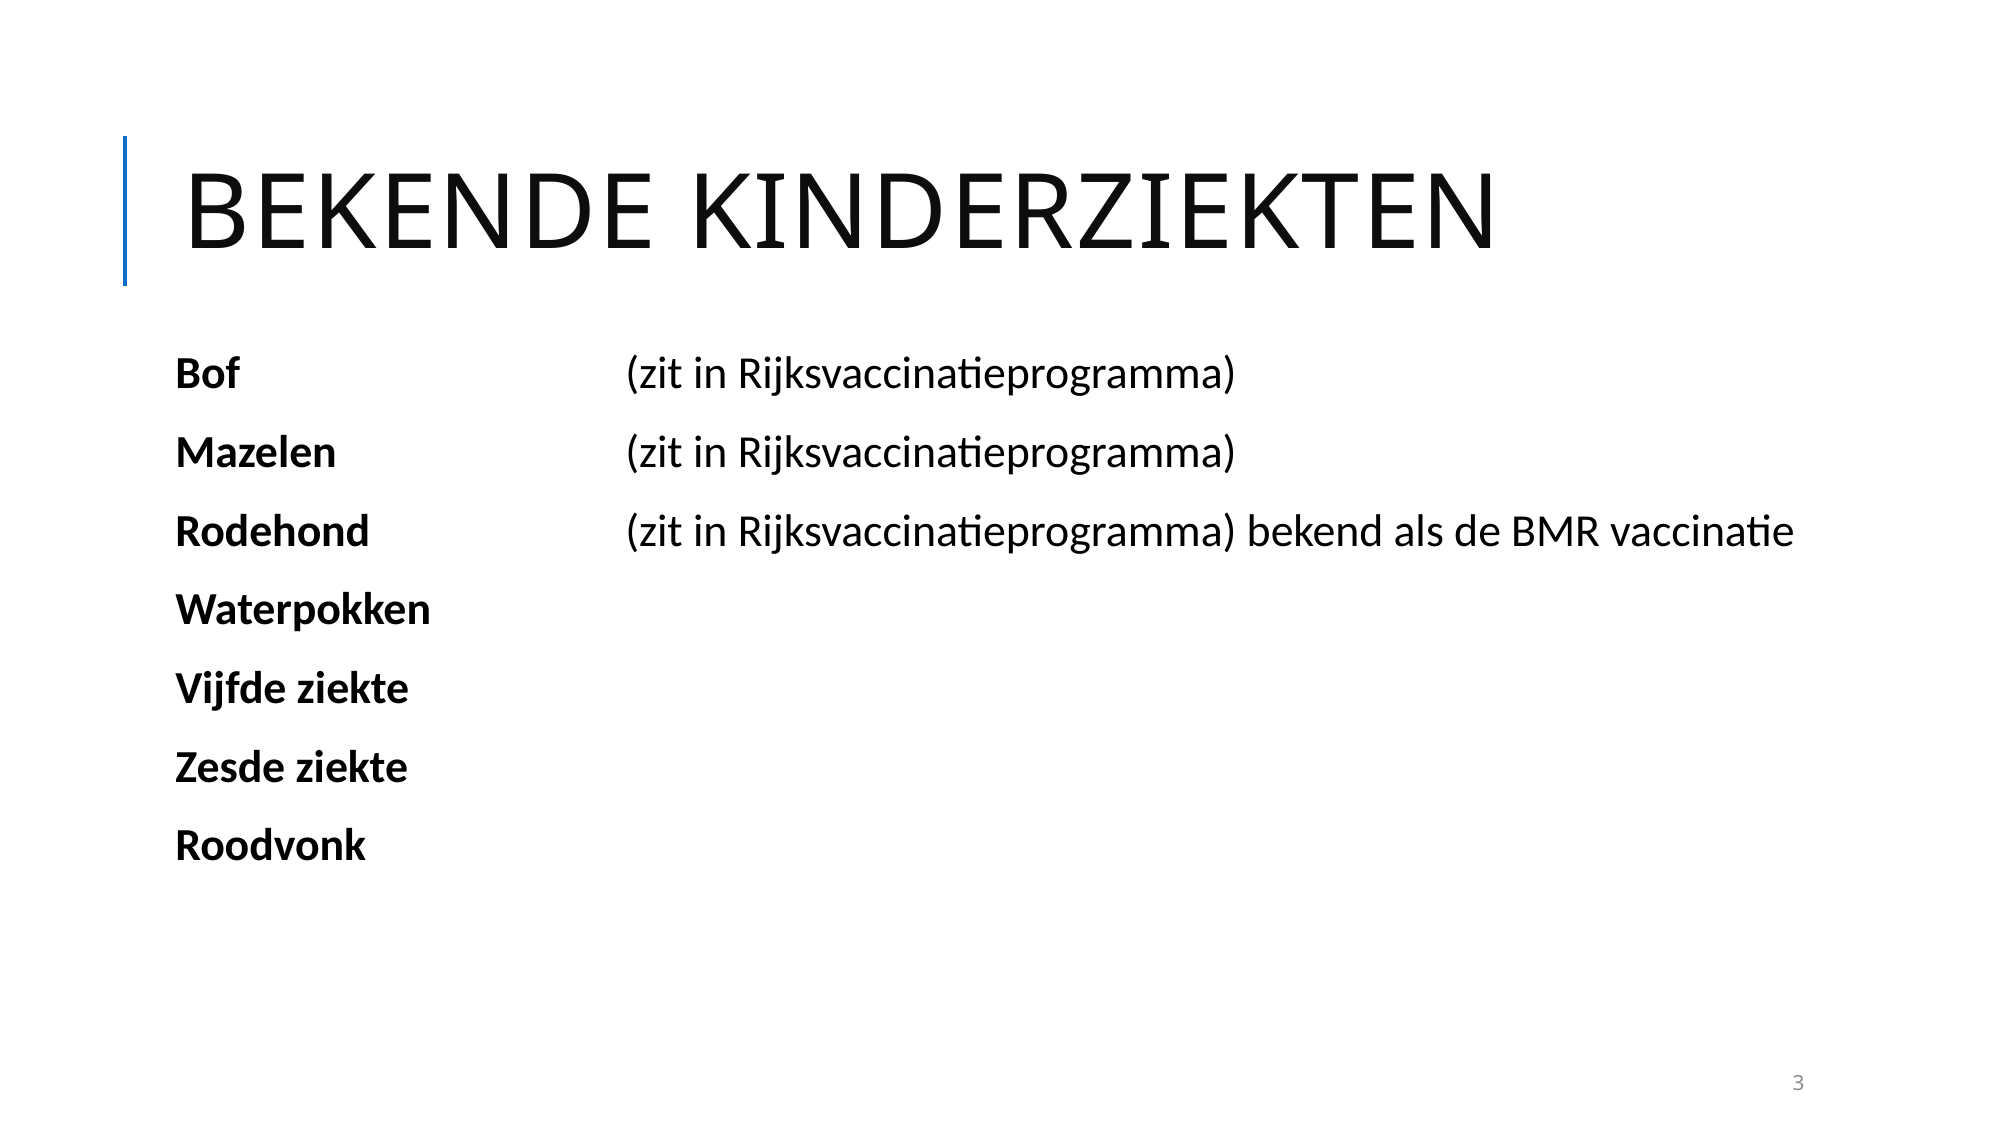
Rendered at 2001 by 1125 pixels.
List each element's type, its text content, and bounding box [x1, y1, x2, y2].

slide_number 3 [1777, 1061, 1938, 1107]
list Bof (zit in Rijksvaccinatieprogramma) Mazelen (zit in Rijksvaccinatieprogramma) Rodehond (zit in Rijksvaccinatieprogramma) bekend als de BMR vaccinatie Waterpokken Vijfde ziekte Zesde ziekte Roodvonk [168, 341, 1972, 1002]
title Bekende kinderziekten [168, 96, 1763, 341]
